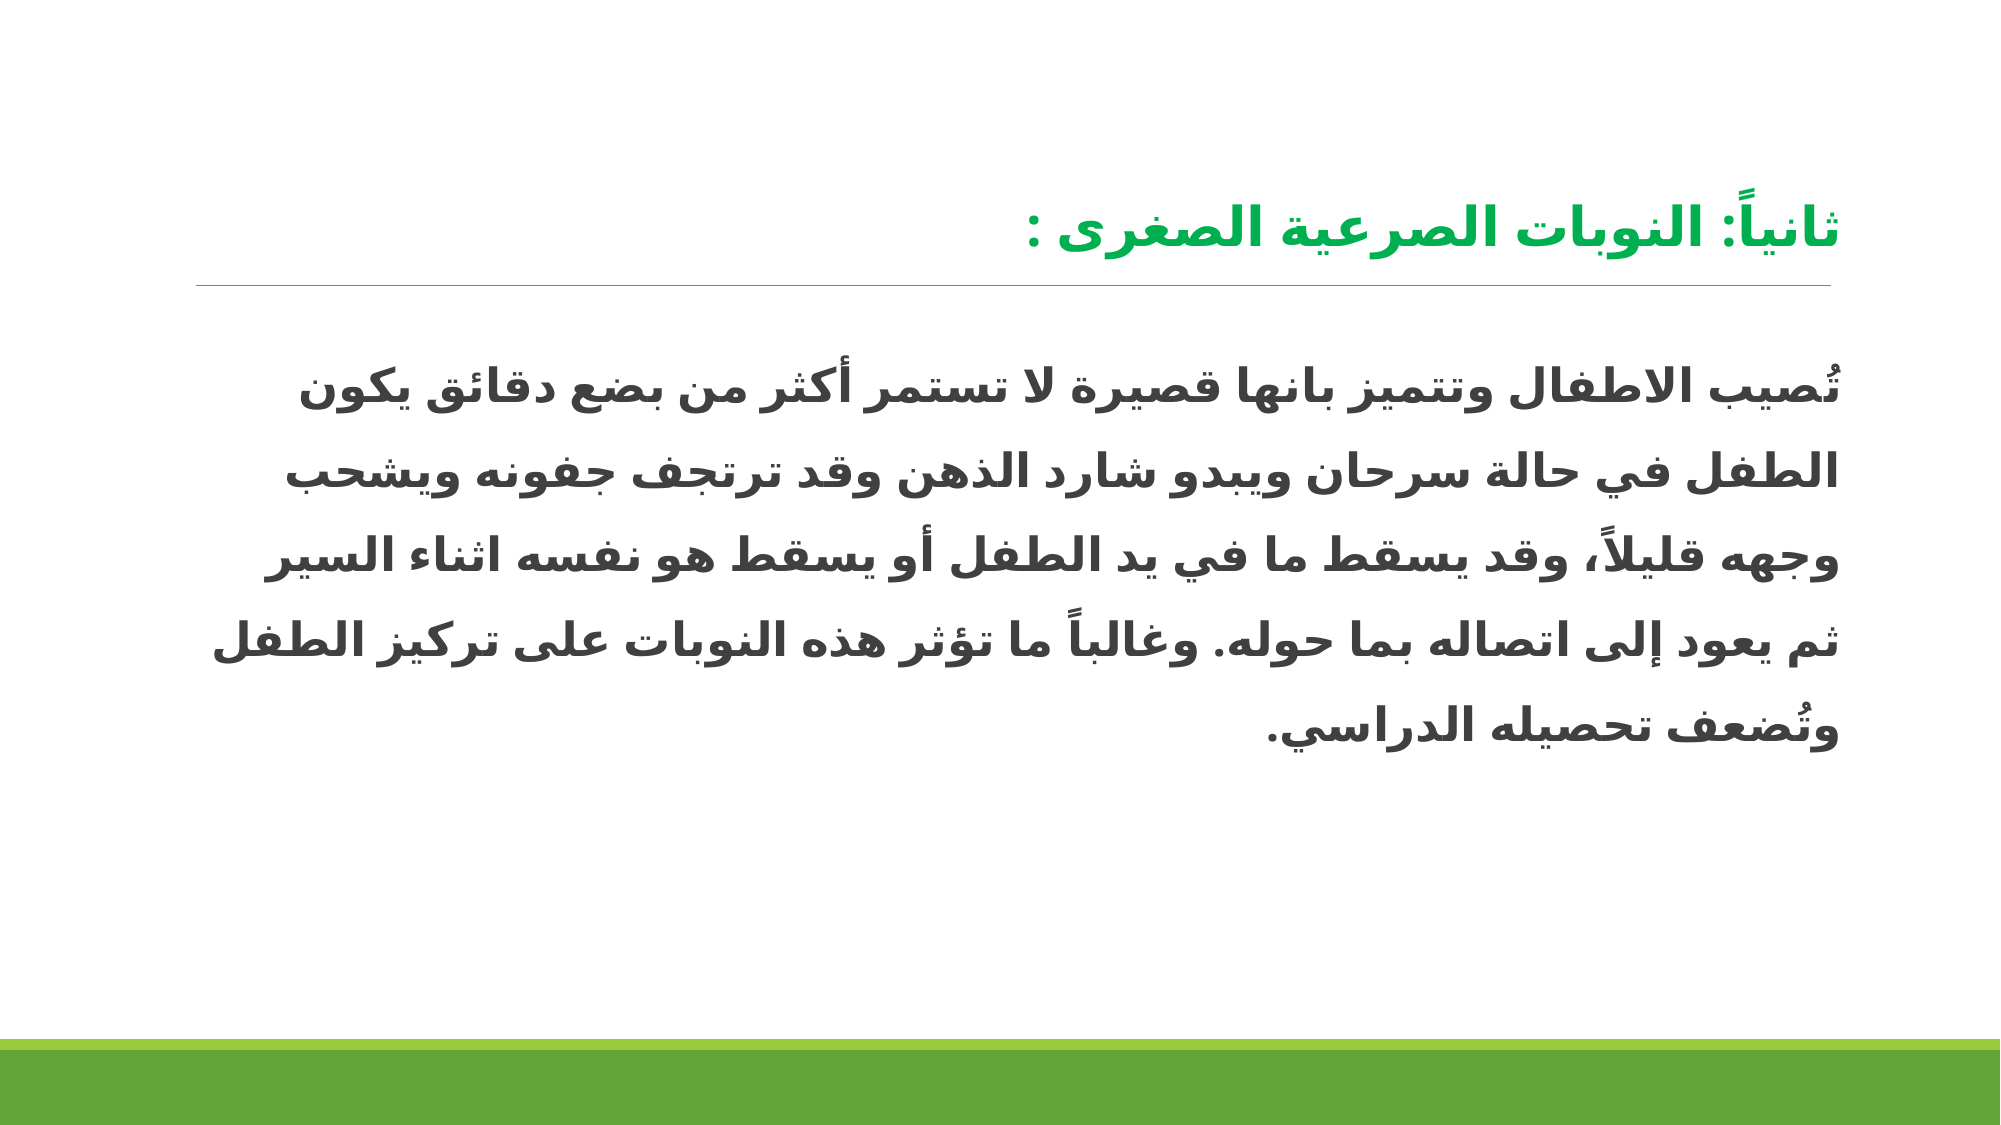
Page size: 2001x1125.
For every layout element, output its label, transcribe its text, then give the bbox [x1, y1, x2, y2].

list ثانياً: النوبات الصرعية الصغرى : تُصيب الاطفال وتتميز بانها قصيرة لا تستمر أكثر من بضع دقائق يكون الطفل في حالة سرحان ويبدو شارد الذهن وقد ترتجف جفونه ويشحب وجهه قليلاً، وقد يسقط ما في يد الطفل أو يسقط هو نفسه اثناء السير ثم يعود إلى اتصاله بما حوله. وغالباً ما تؤثر هذه النوبات على تركيز الطفل وتُضعف تحصيله الدراسي. [206, 151, 1857, 812]
